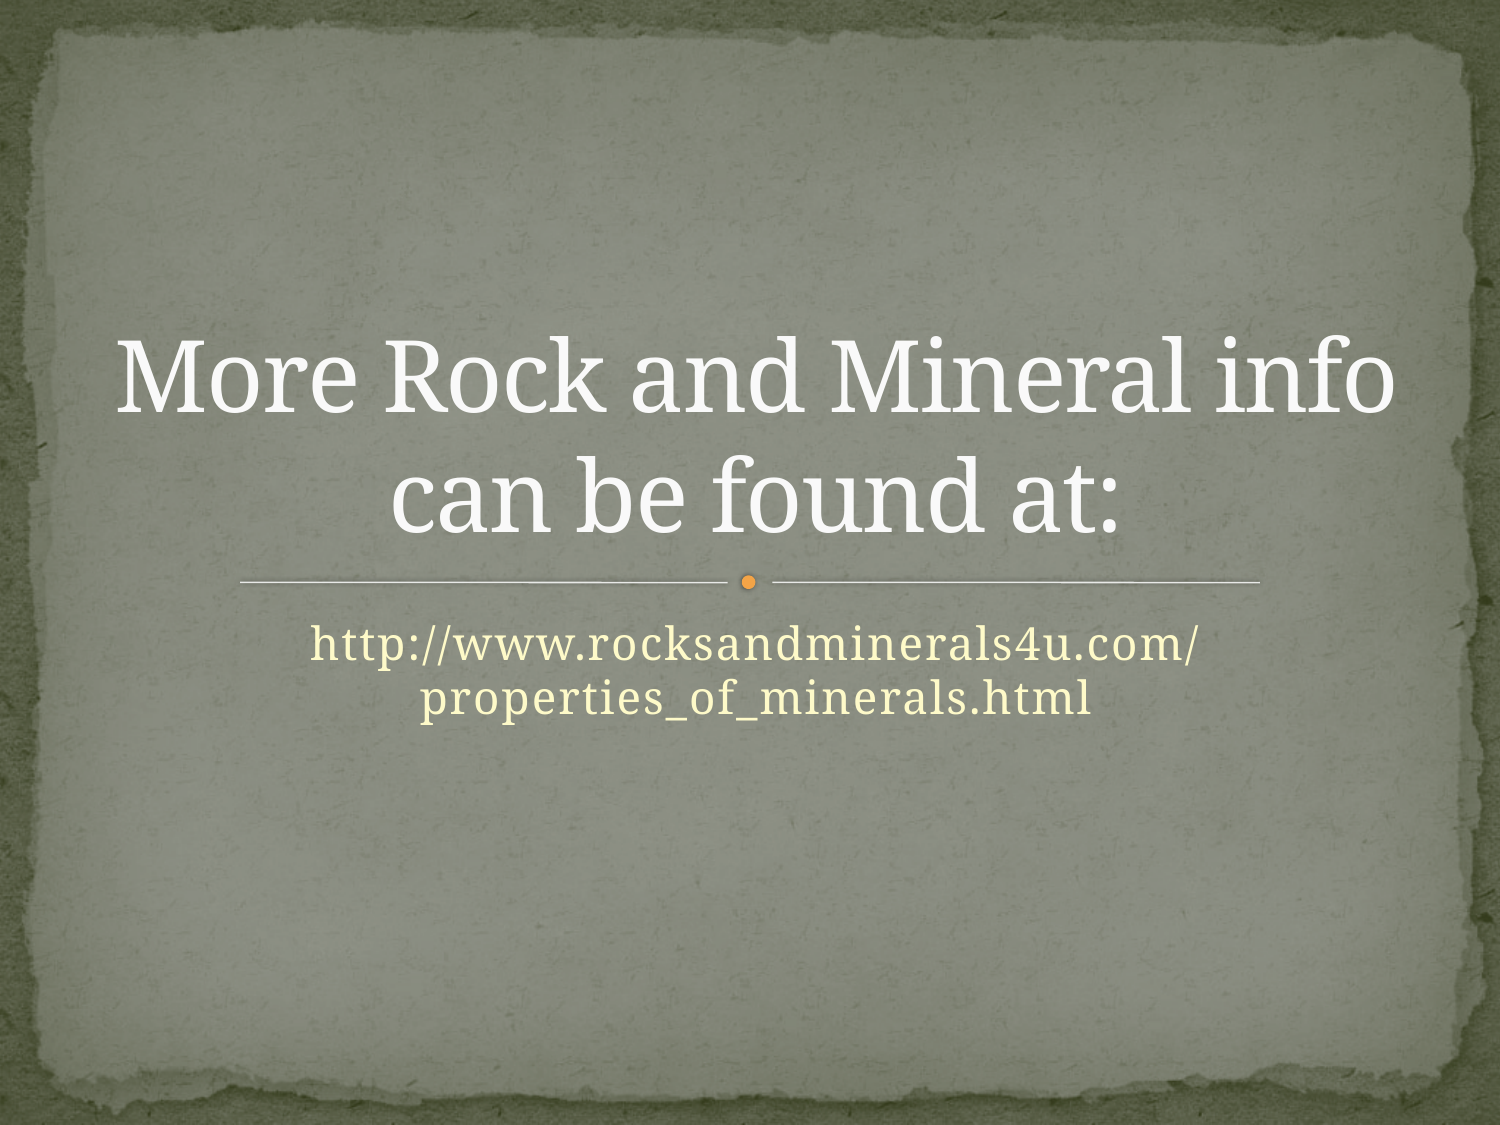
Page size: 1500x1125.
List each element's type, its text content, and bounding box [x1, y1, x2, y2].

subtitle http://www.rocksandminerals4u.com/properties_of_minerals.html [75, 606, 1438, 795]
title More Rock and Mineral info can be found at: [74, 235, 1438, 561]
